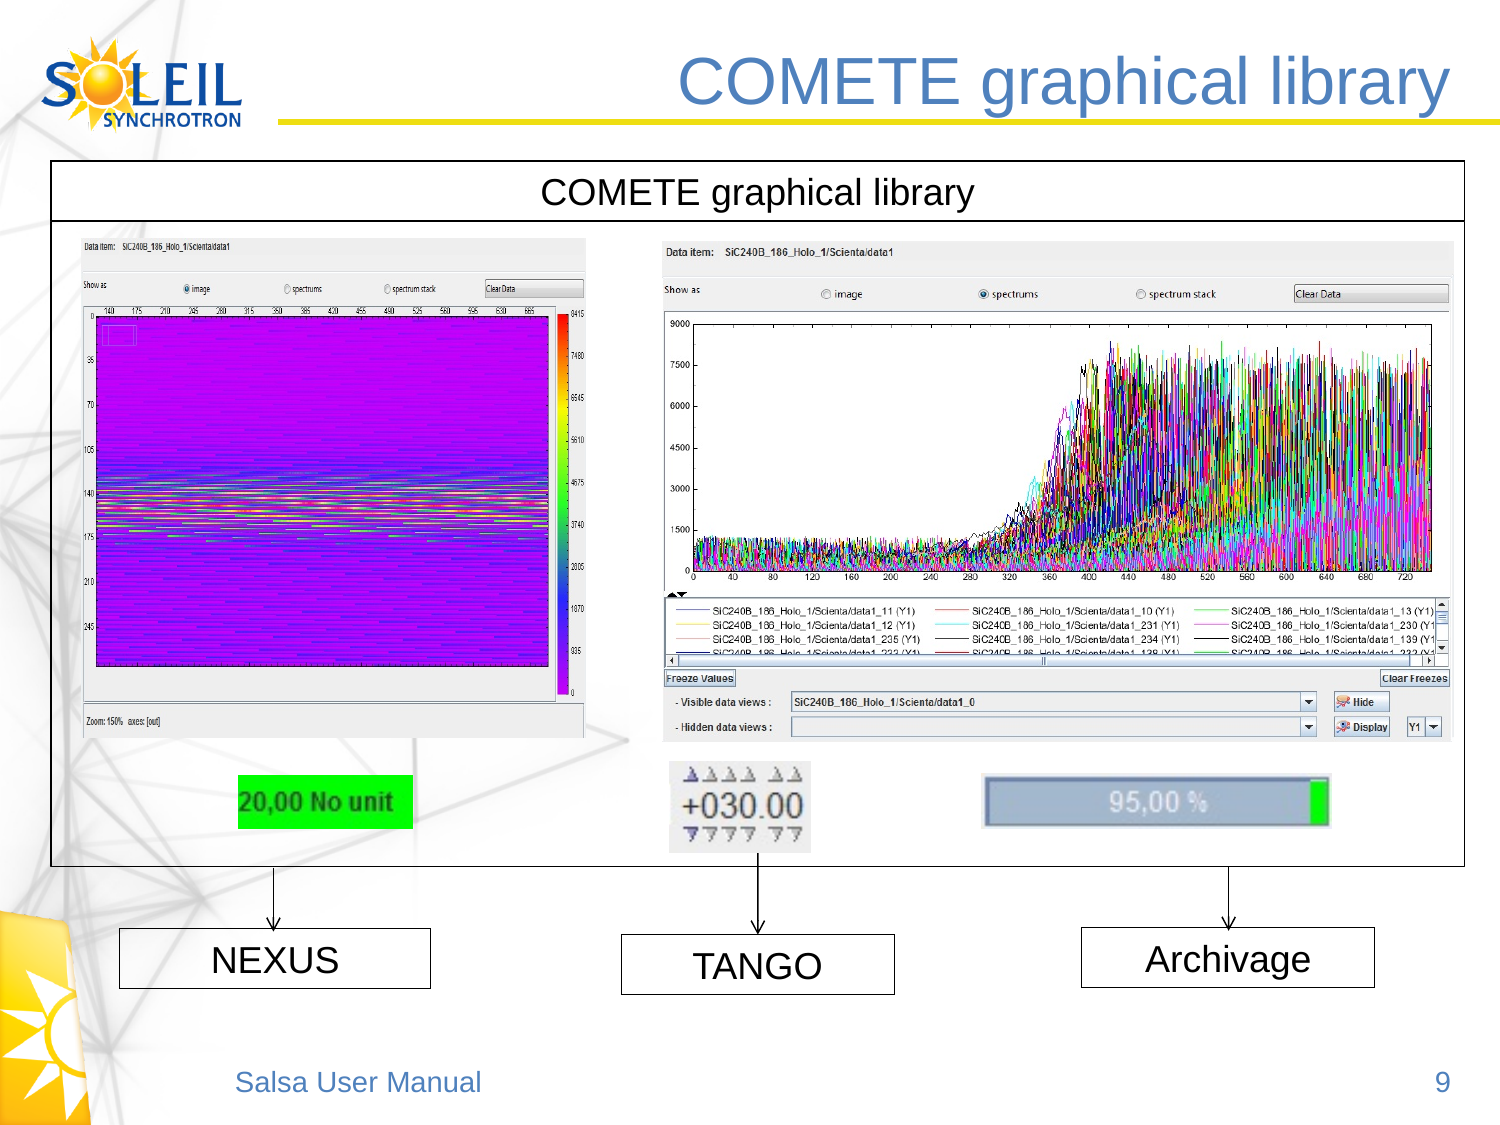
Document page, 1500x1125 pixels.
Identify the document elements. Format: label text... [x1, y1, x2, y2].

picture [0, 0, 1500, 1125]
text_box [50, 221, 1465, 867]
text_box Salsa User Manual 9 [100, 1046, 1467, 1116]
text_box NEXUS [119, 928, 431, 989]
text_box COMETE graphical library [50, 160, 1465, 221]
text_box TANGO [621, 934, 895, 995]
text_box Archivage [1081, 927, 1375, 988]
title COMETE graphical library [277, 31, 1467, 125]
